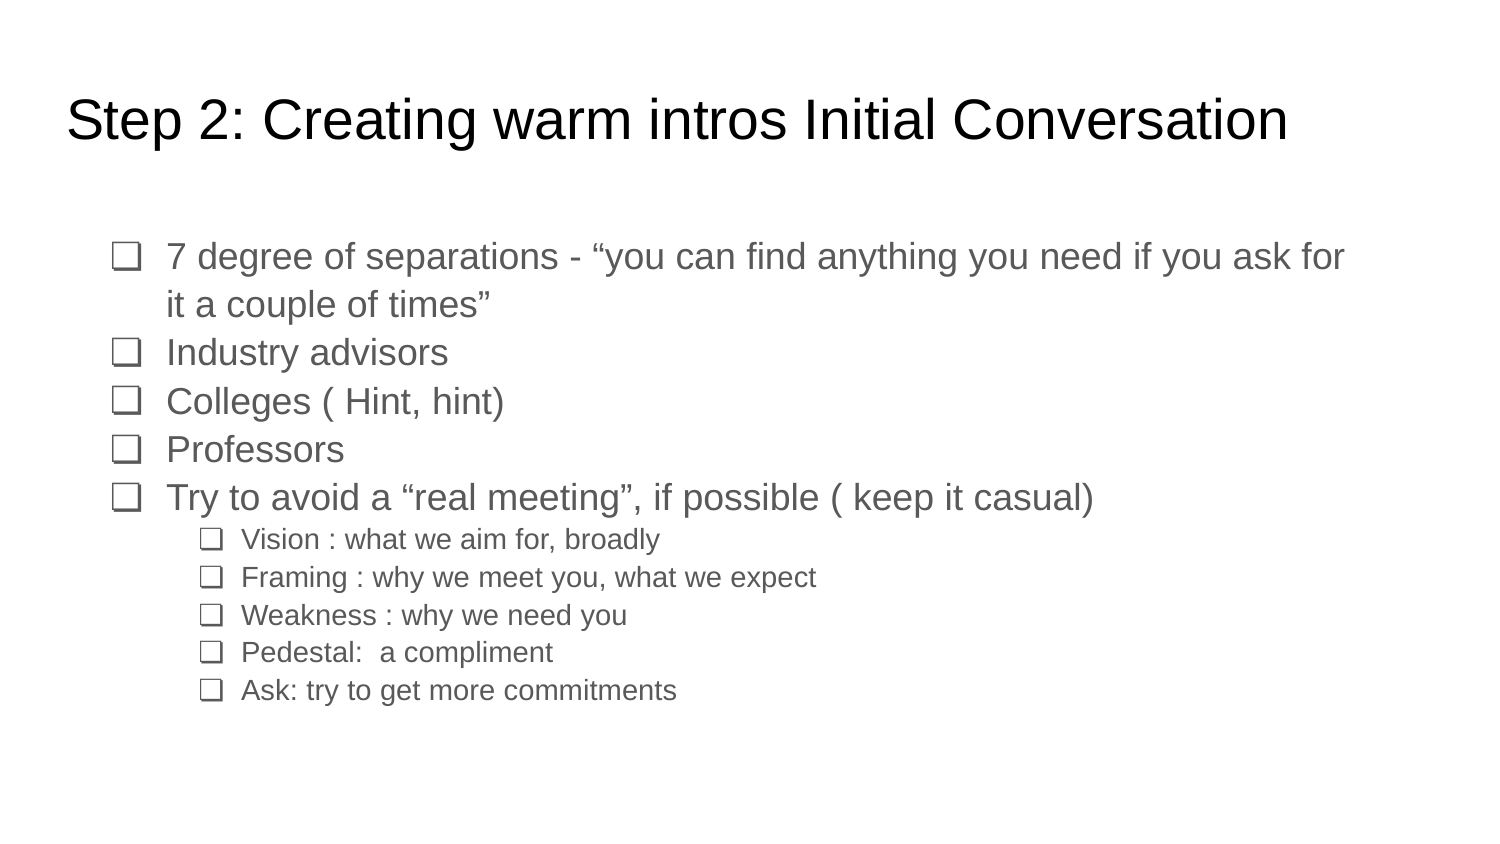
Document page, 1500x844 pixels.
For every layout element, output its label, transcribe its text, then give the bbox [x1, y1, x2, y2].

list 7 degree of separations - “you can find anything you need if you ask for it a couple of times” Industry advisors Colleges ( Hint, hint) Professors Try to avoid a “real meeting”, if possible ( keep it casual) Vision : what we aim for, broadly Framing : why we meet you, what we expect Weakness : why we need you Pedestal: a compliment Ask: try to get more commitments [76, 214, 1381, 821]
title Step 2: Creating warm intros Initial Conversation [51, 72, 1449, 167]
